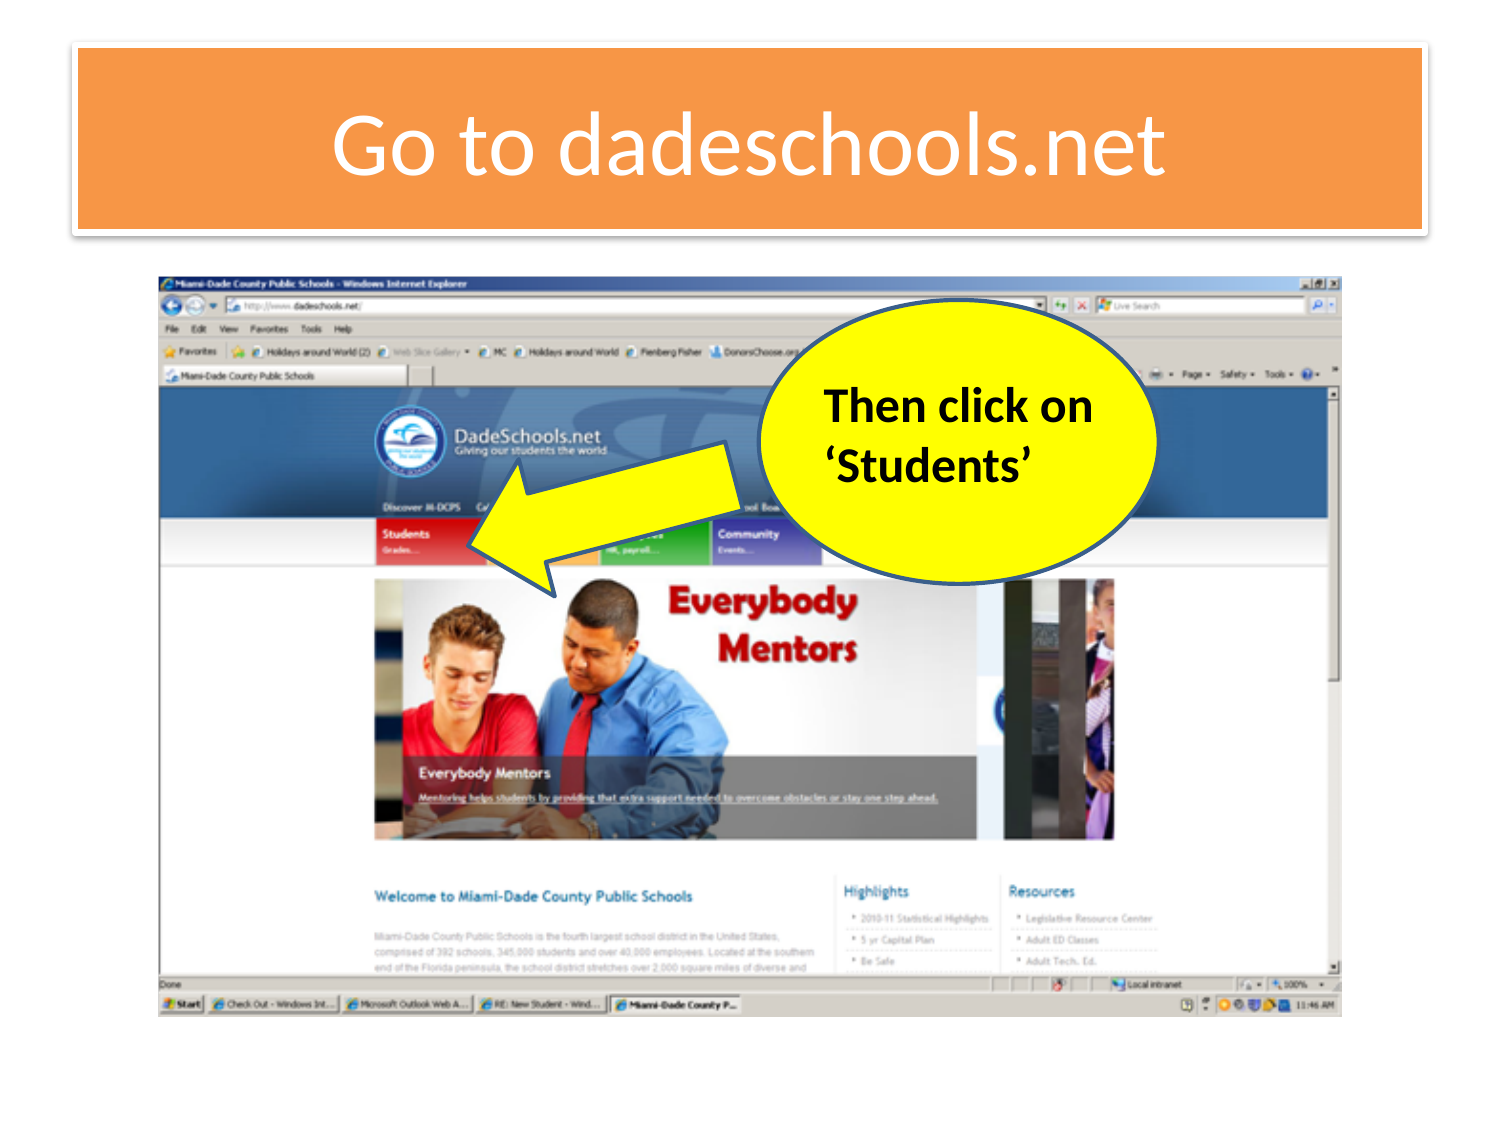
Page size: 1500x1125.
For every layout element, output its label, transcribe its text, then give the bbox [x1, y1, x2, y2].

picture [156, 275, 1342, 1018]
title Go to dadeschools.net [72, 42, 1428, 236]
